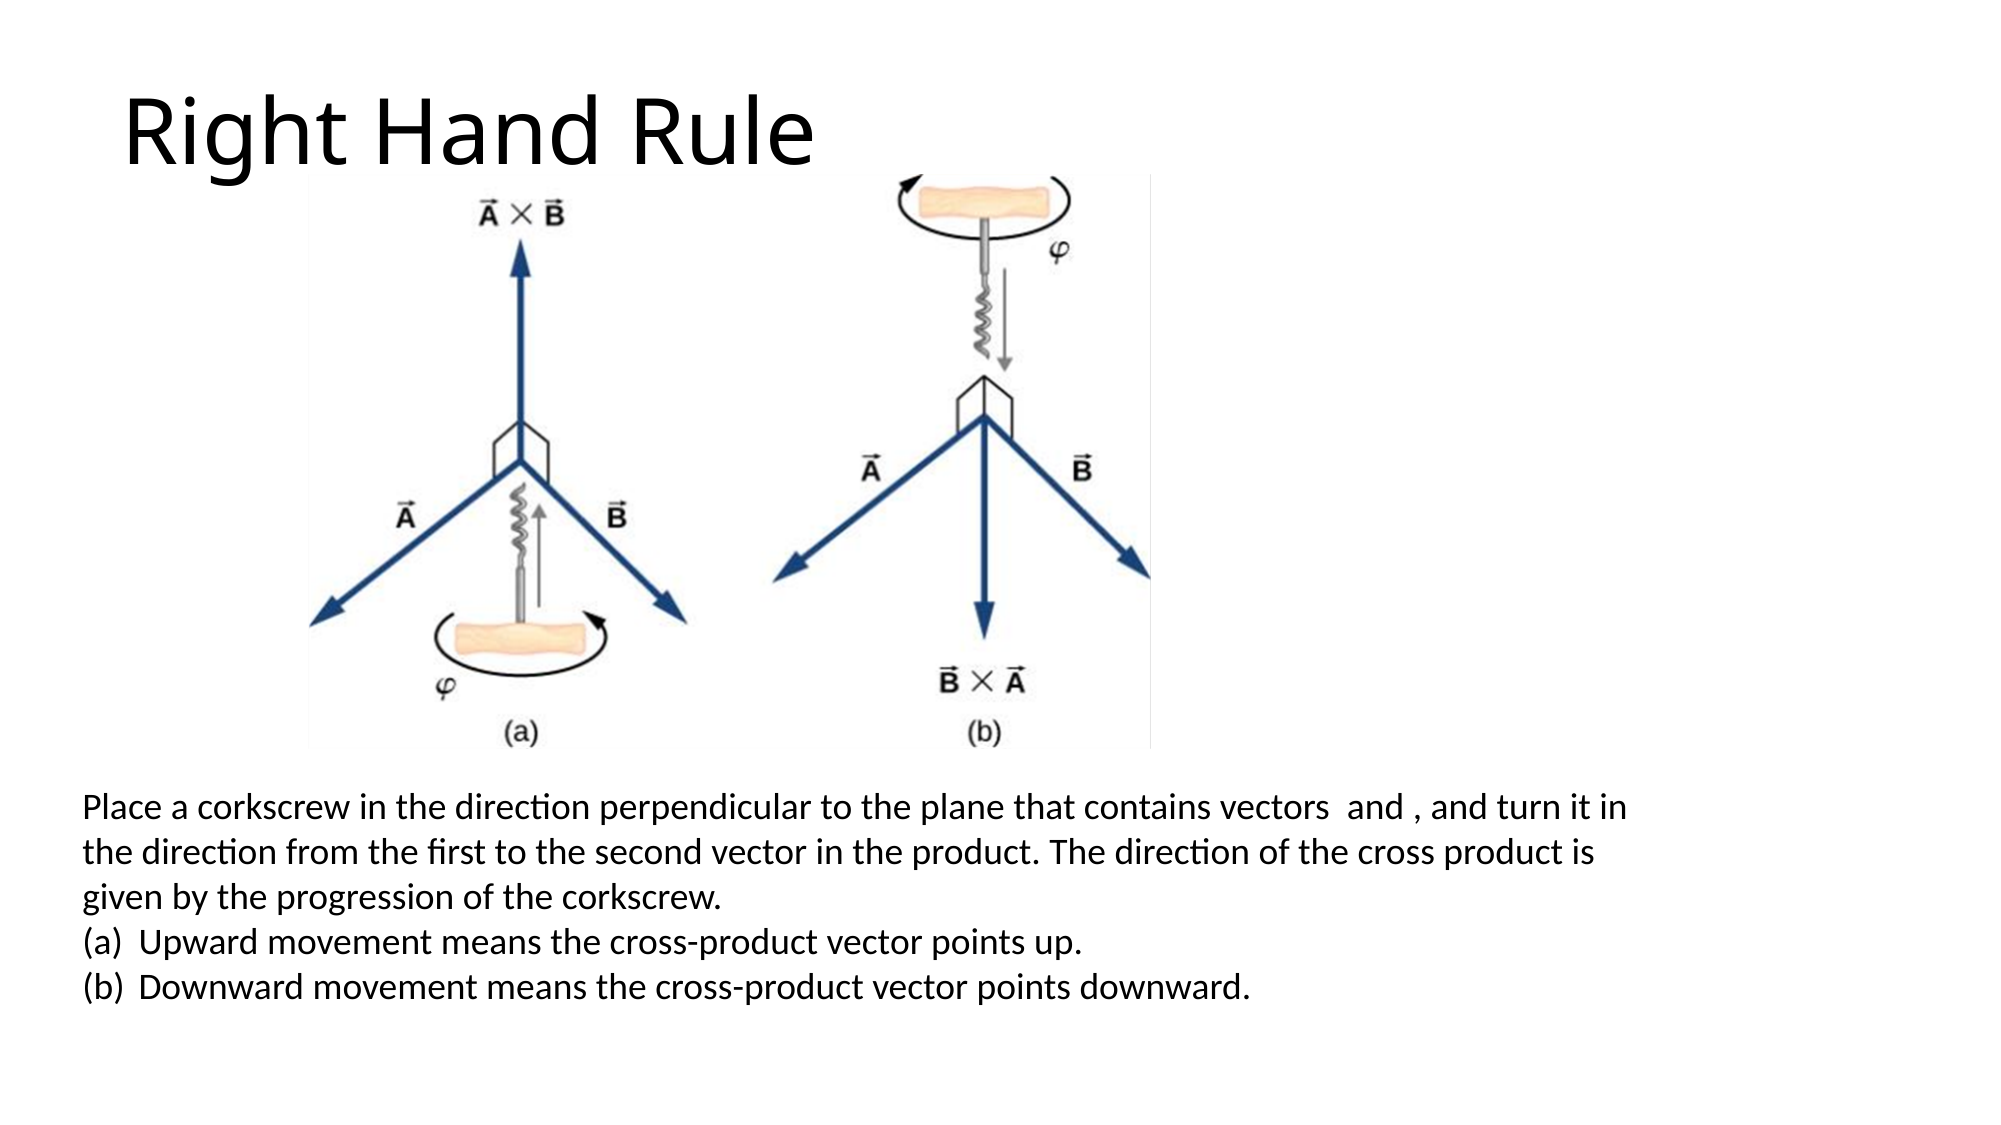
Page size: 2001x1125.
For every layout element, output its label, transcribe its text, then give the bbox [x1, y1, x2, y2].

title Right Hand Rule [106, 44, 1507, 225]
picture [67, 174, 1391, 749]
